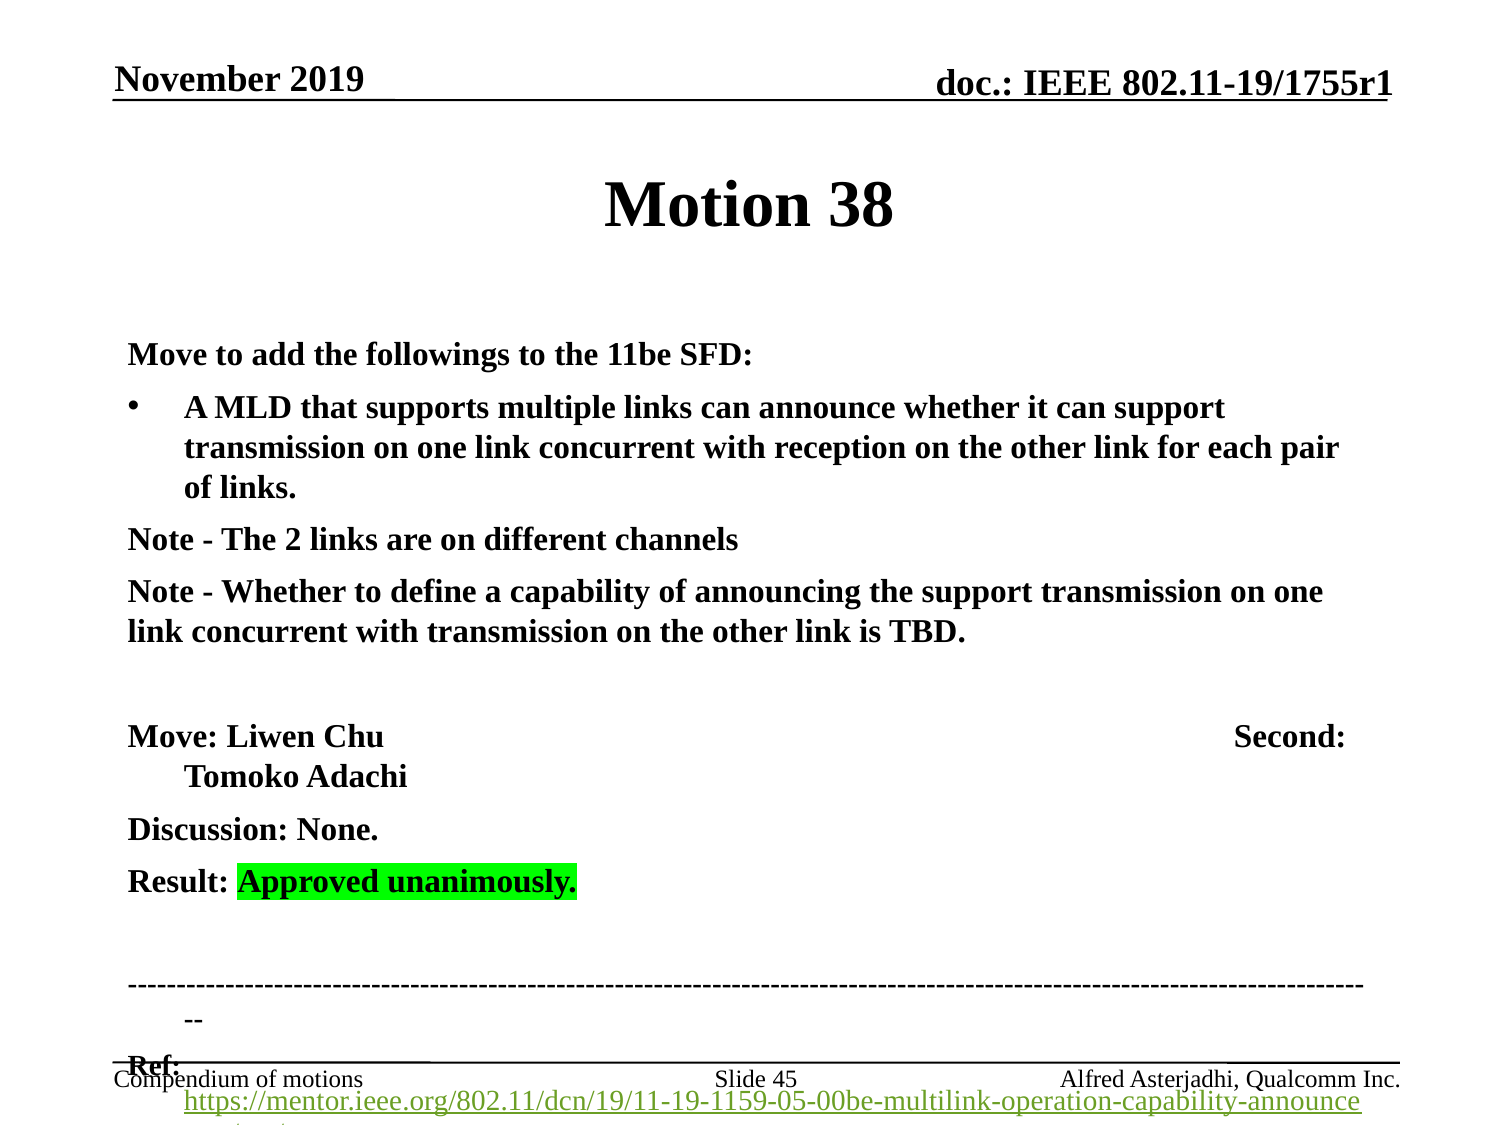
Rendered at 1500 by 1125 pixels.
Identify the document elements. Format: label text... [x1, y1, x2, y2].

title Motion 38 [112, 112, 1388, 288]
list Move to add the followings to the 11be SFD: A MLD that supports multiple links can announce whether it can support transmission on one link concurrent with reception on the other link for each pair of links. Note - The 2 links are on different channels Note - Whether to define a capability of announcing the support transmission on one link concurrent with transmission on the other link is TBD. Move: Liwen Chu Second: Tomoko Adachi Discussion: None. Result: Approved unanimously. --------------------------------------------------------------------------------------------------------------------------------- Ref: https://mentor.ieee.org/802.11/dcn/19/11-19-1159-05-00be-multilink-operation-capability-announcement.pptx [112, 324, 1388, 1063]
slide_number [114, 54, 423, 100]
footer Alfred Asterjadhi, Qualcomm Inc. [878, 1061, 1402, 1093]
slide_number Slide 45 [712, 1061, 800, 1123]
